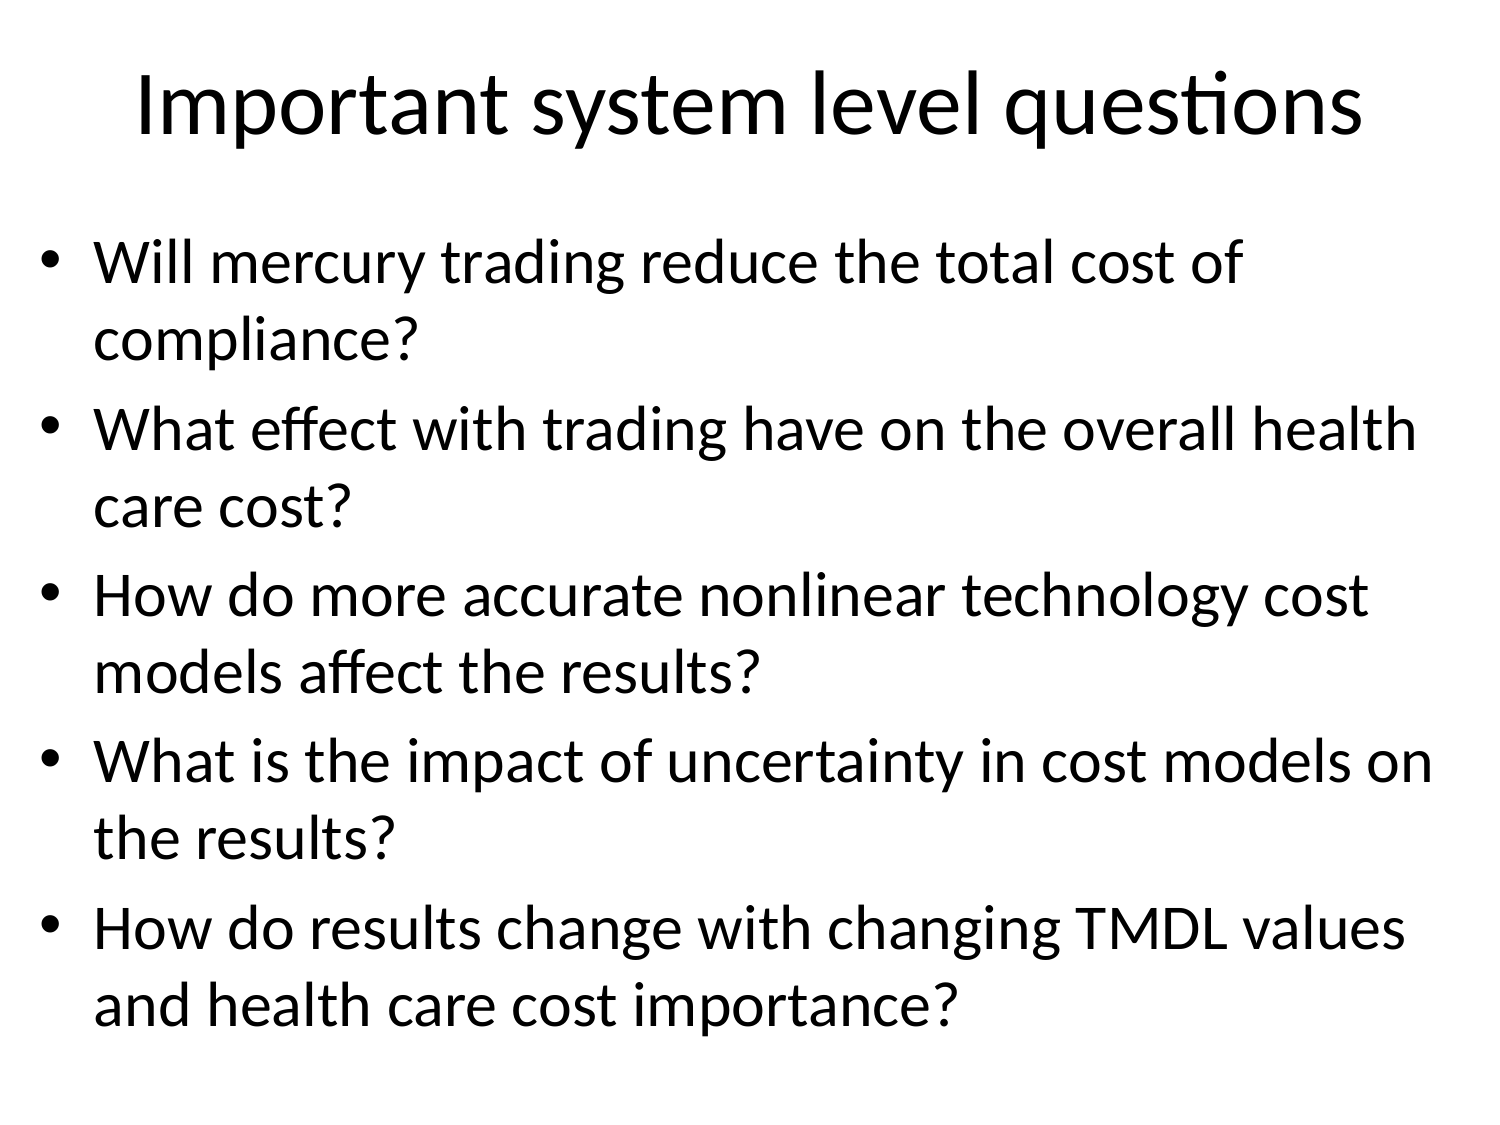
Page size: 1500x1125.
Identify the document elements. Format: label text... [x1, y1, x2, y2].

title Important system level questions [75, 4, 1425, 192]
list Will mercury trading reduce the total cost of compliance? What effect with trading have on the overall health care cost? How do more accurate nonlinear technology cost models affect the results? What is the impact of uncertainty in cost models on the results? How do results change with changing TMDL values and health care cost importance? [24, 212, 1475, 1050]
